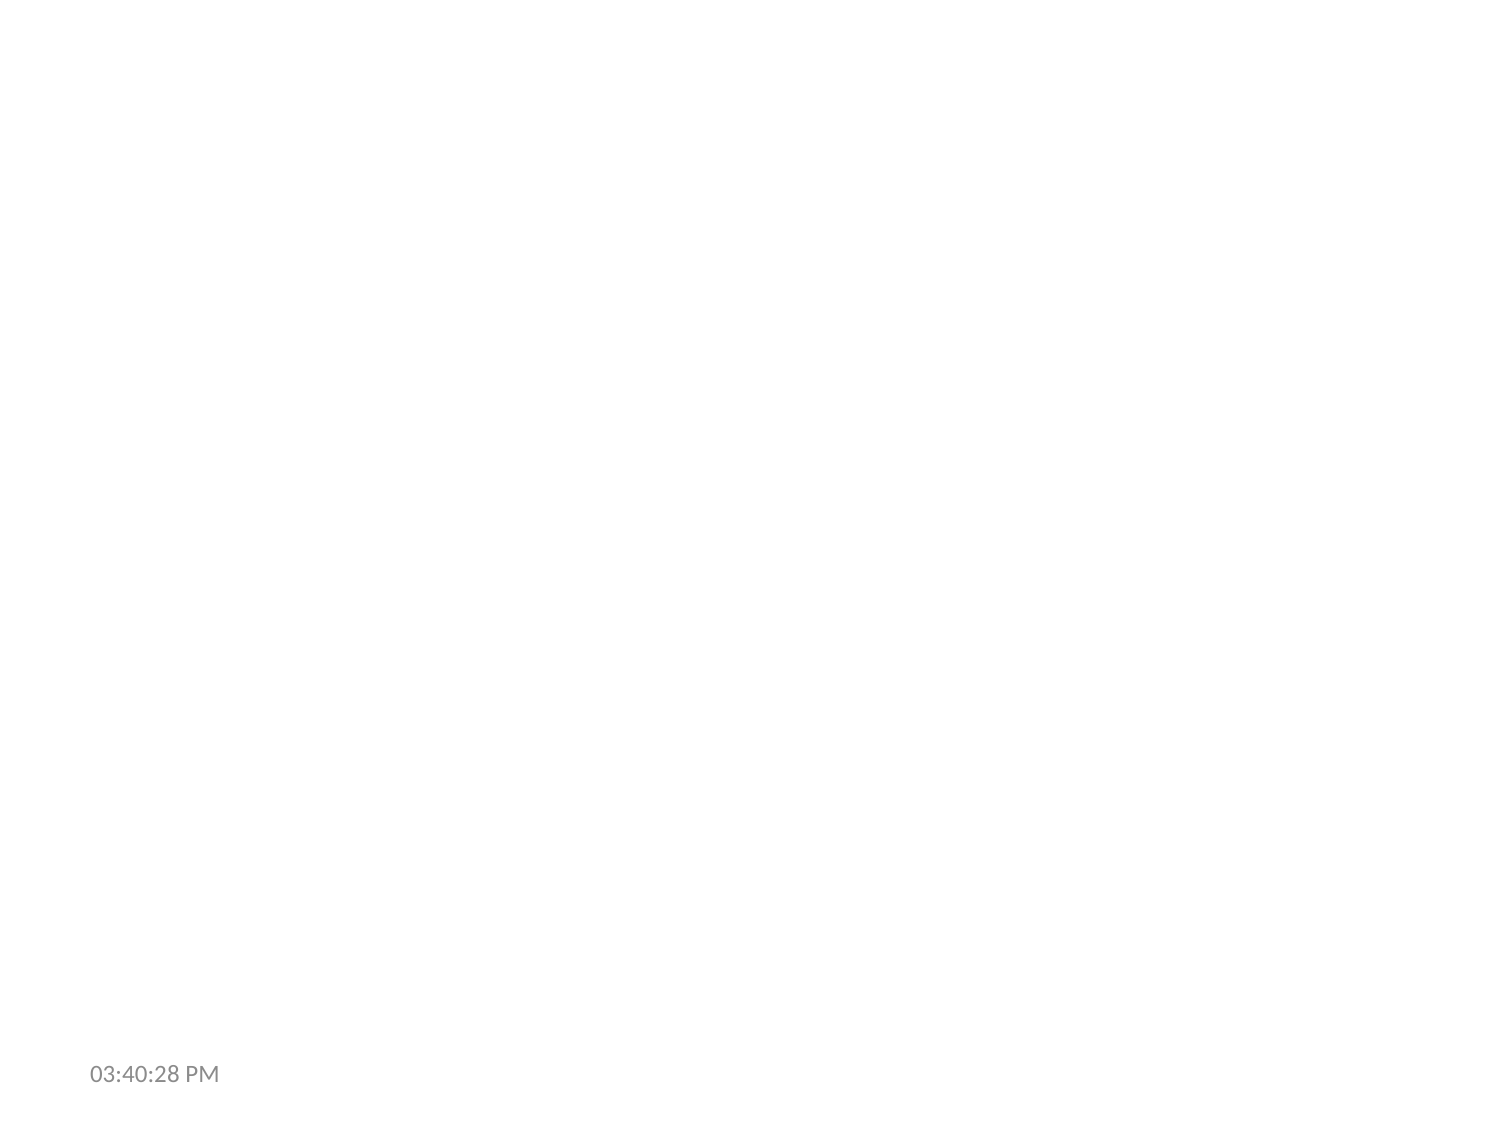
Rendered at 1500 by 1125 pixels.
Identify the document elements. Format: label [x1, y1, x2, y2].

slide_number [75, 1042, 425, 1103]
